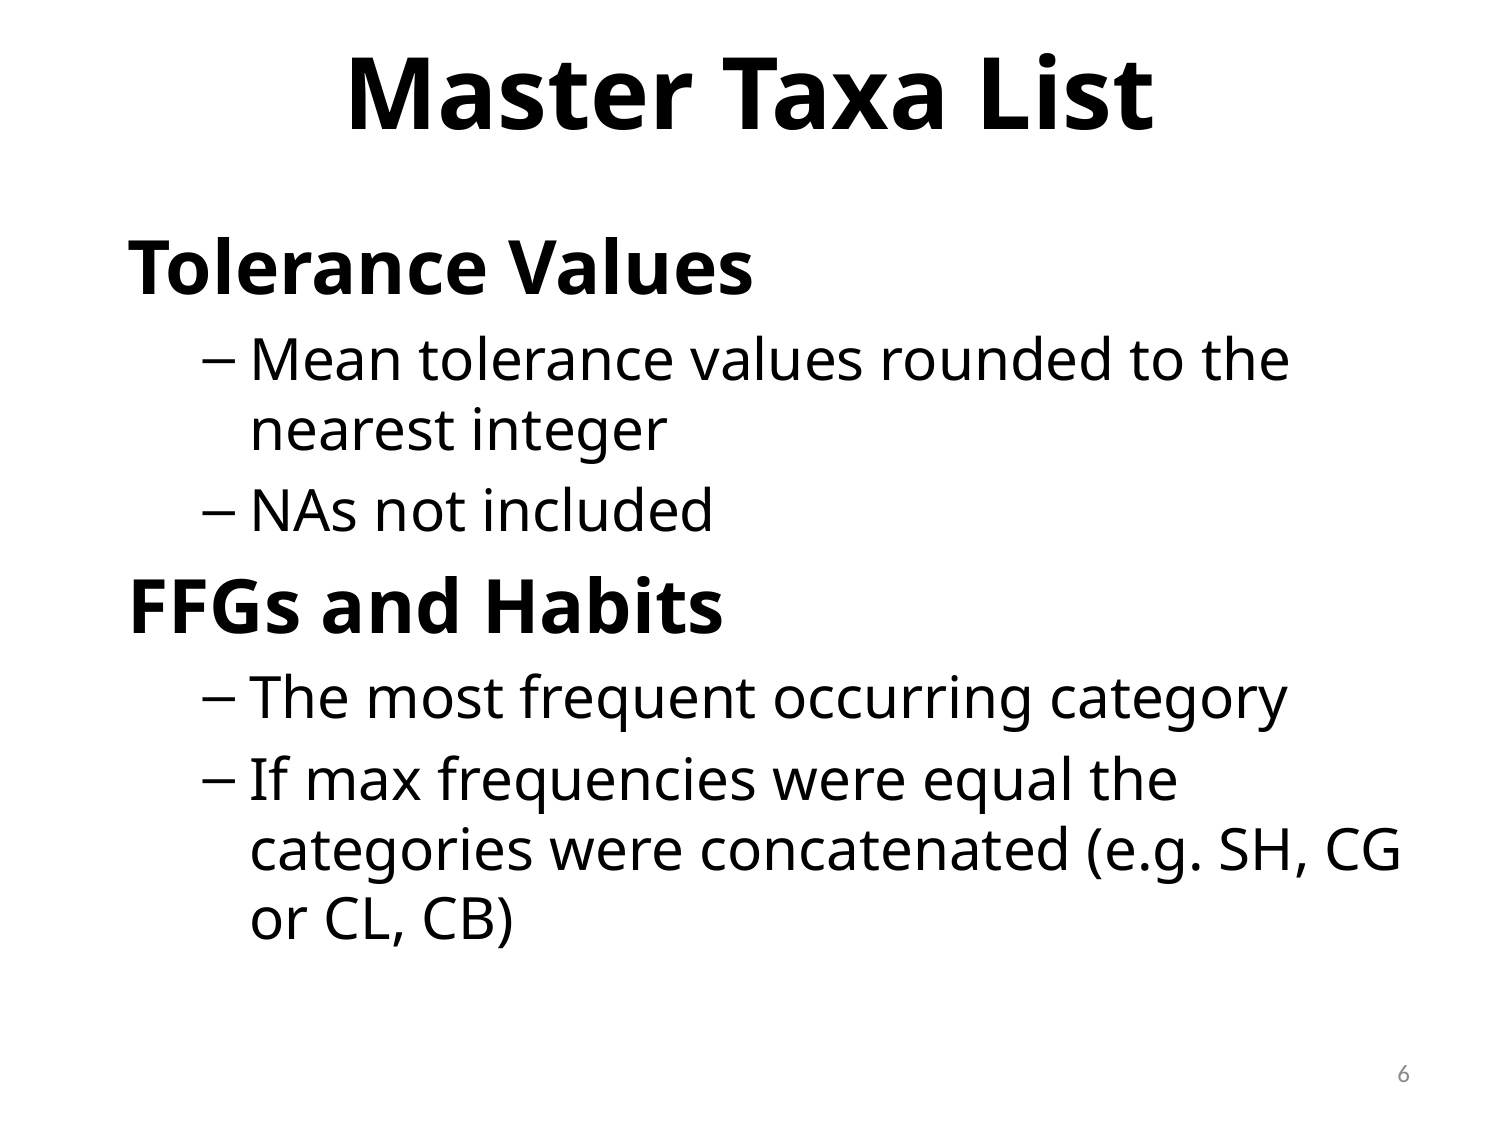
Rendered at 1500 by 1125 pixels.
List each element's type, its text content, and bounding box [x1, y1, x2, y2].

title Master Taxa List [75, 0, 1425, 184]
slide_number 6 [1074, 1042, 1425, 1103]
list Tolerance Values Mean tolerance values rounded to the nearest integer NAs not included FFGs and Habits The most frequent occurring category If max frequencies were equal the categories were concatenated (e.g. SH, CG or CL, CB) [112, 212, 1425, 955]
